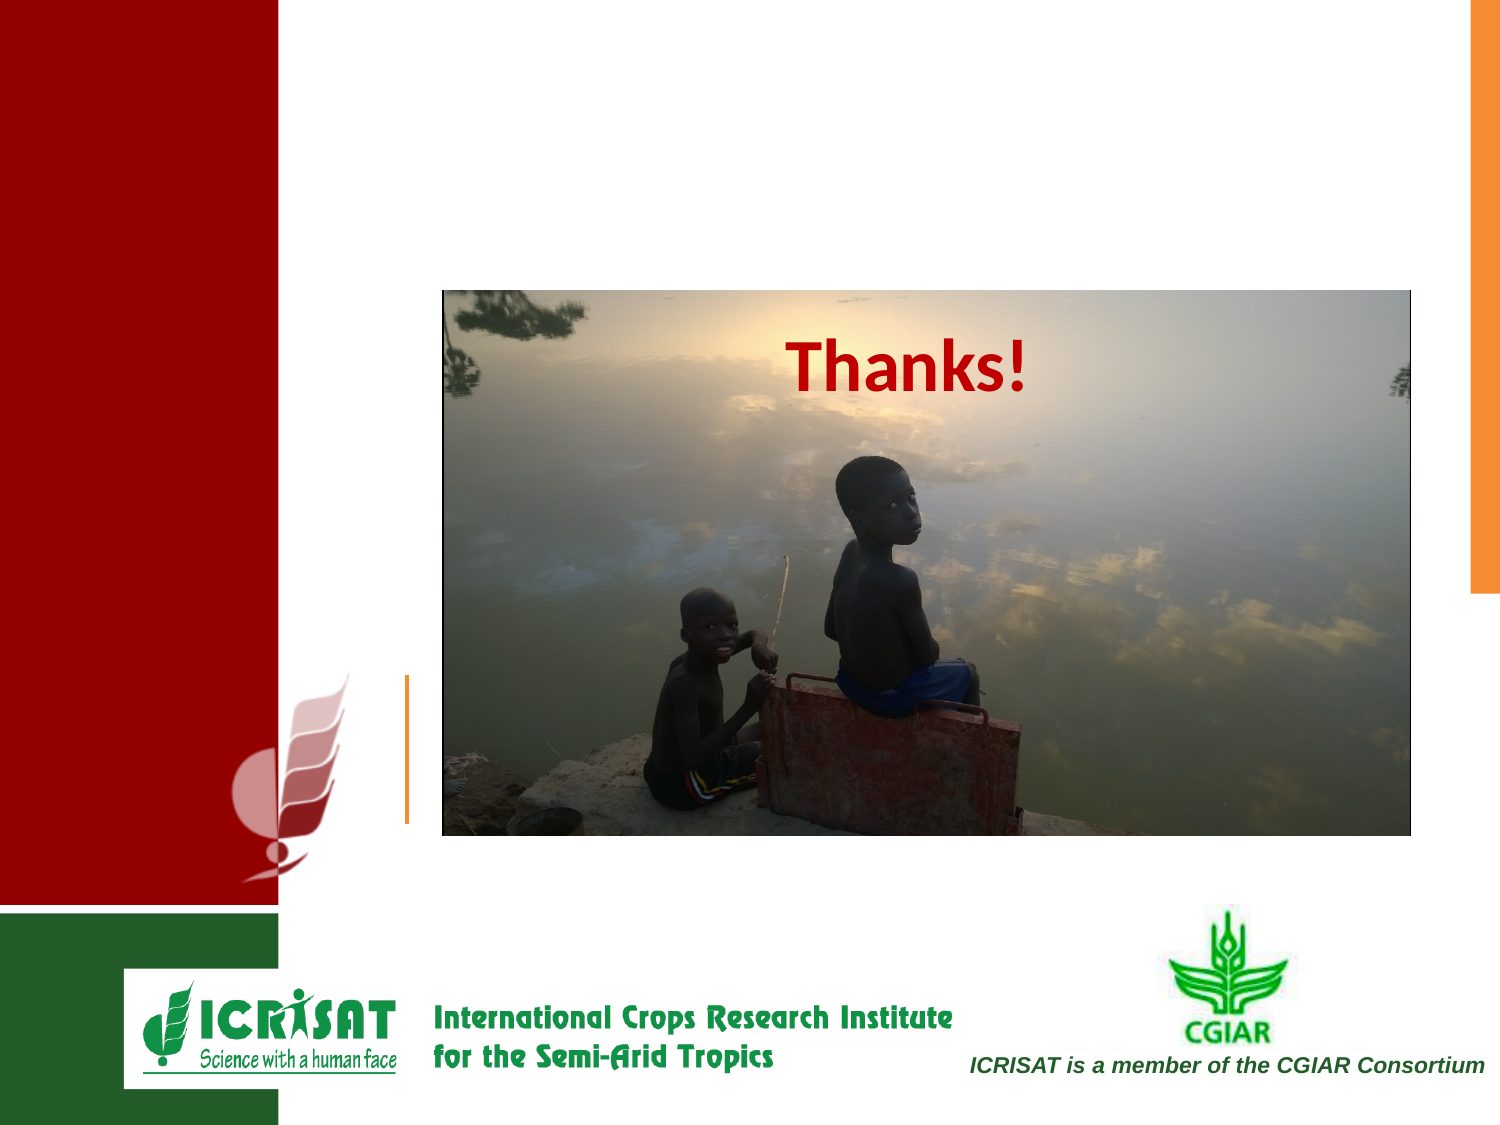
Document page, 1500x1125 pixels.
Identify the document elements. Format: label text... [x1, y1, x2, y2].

picture [1039, 904, 1412, 1052]
text_box ICRISAT is a member of the CGIAR Consortium [955, 1043, 1500, 1086]
picture [218, 665, 359, 887]
picture [143, 980, 952, 1076]
picture [441, 290, 1412, 836]
